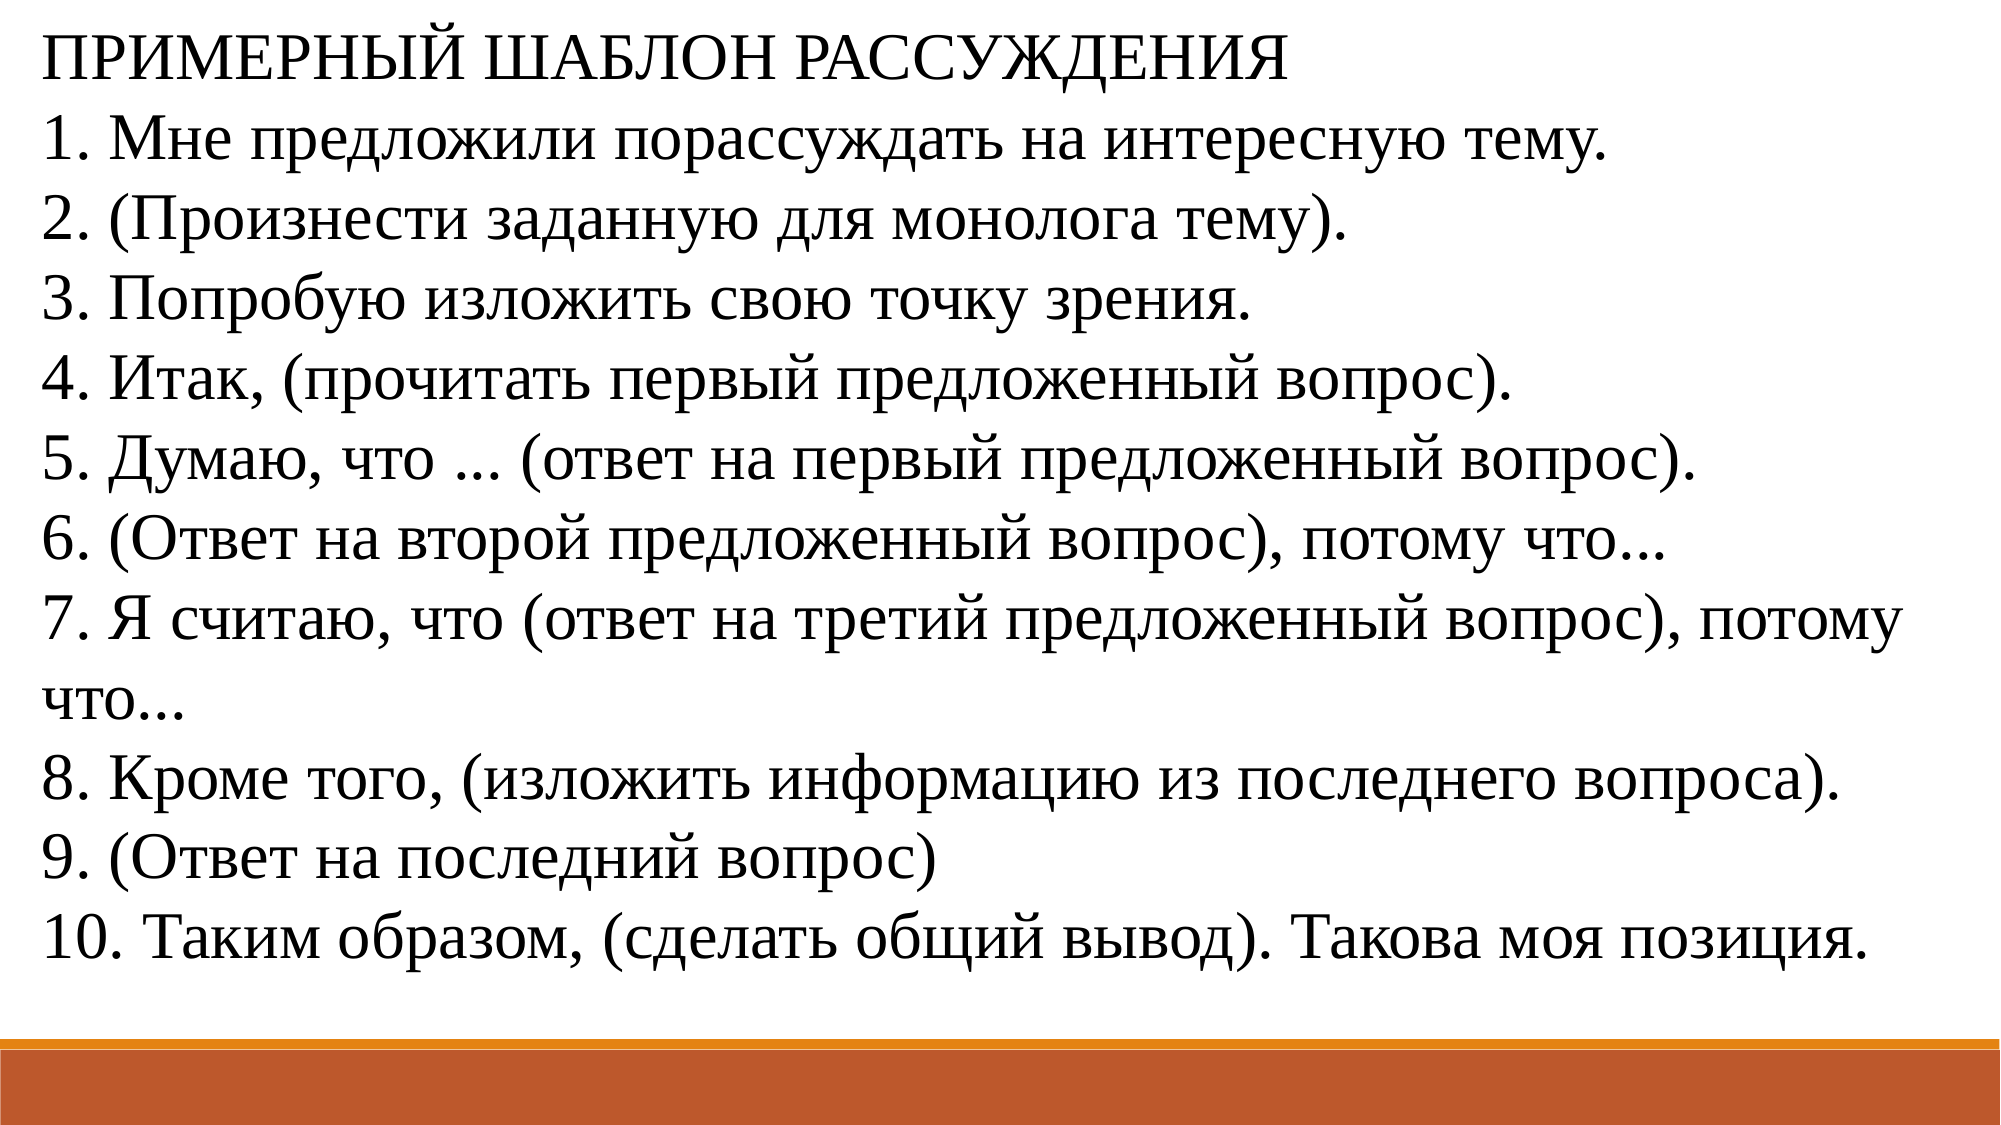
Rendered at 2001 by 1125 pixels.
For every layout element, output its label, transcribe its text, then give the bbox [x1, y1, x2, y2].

text_box ПРИМЕРНЫЙ ШАБЛОН РАССУЖДЕНИЯ 1. Мне предложили порассуждать на интересную тему. 2. (Произнести заданную для монолога тему). 3. Попробую изложить свою точку зрения. 4. Итак, (прочитать первый предложенный вопрос). 5. Думаю, что ... (ответ на первый предложенный вопрос). 6. (Ответ на второй предложенный вопрос), потому что... 7. Я считаю, что (ответ на третий предложенный вопрос), потому что... 8. Кроме того, (изложить информацию из последнего вопроса). 9. (Ответ на последний вопрос) 10. Таким образом, (сделать общий вывод). Такова моя позиция. [26, 5, 2000, 1025]
